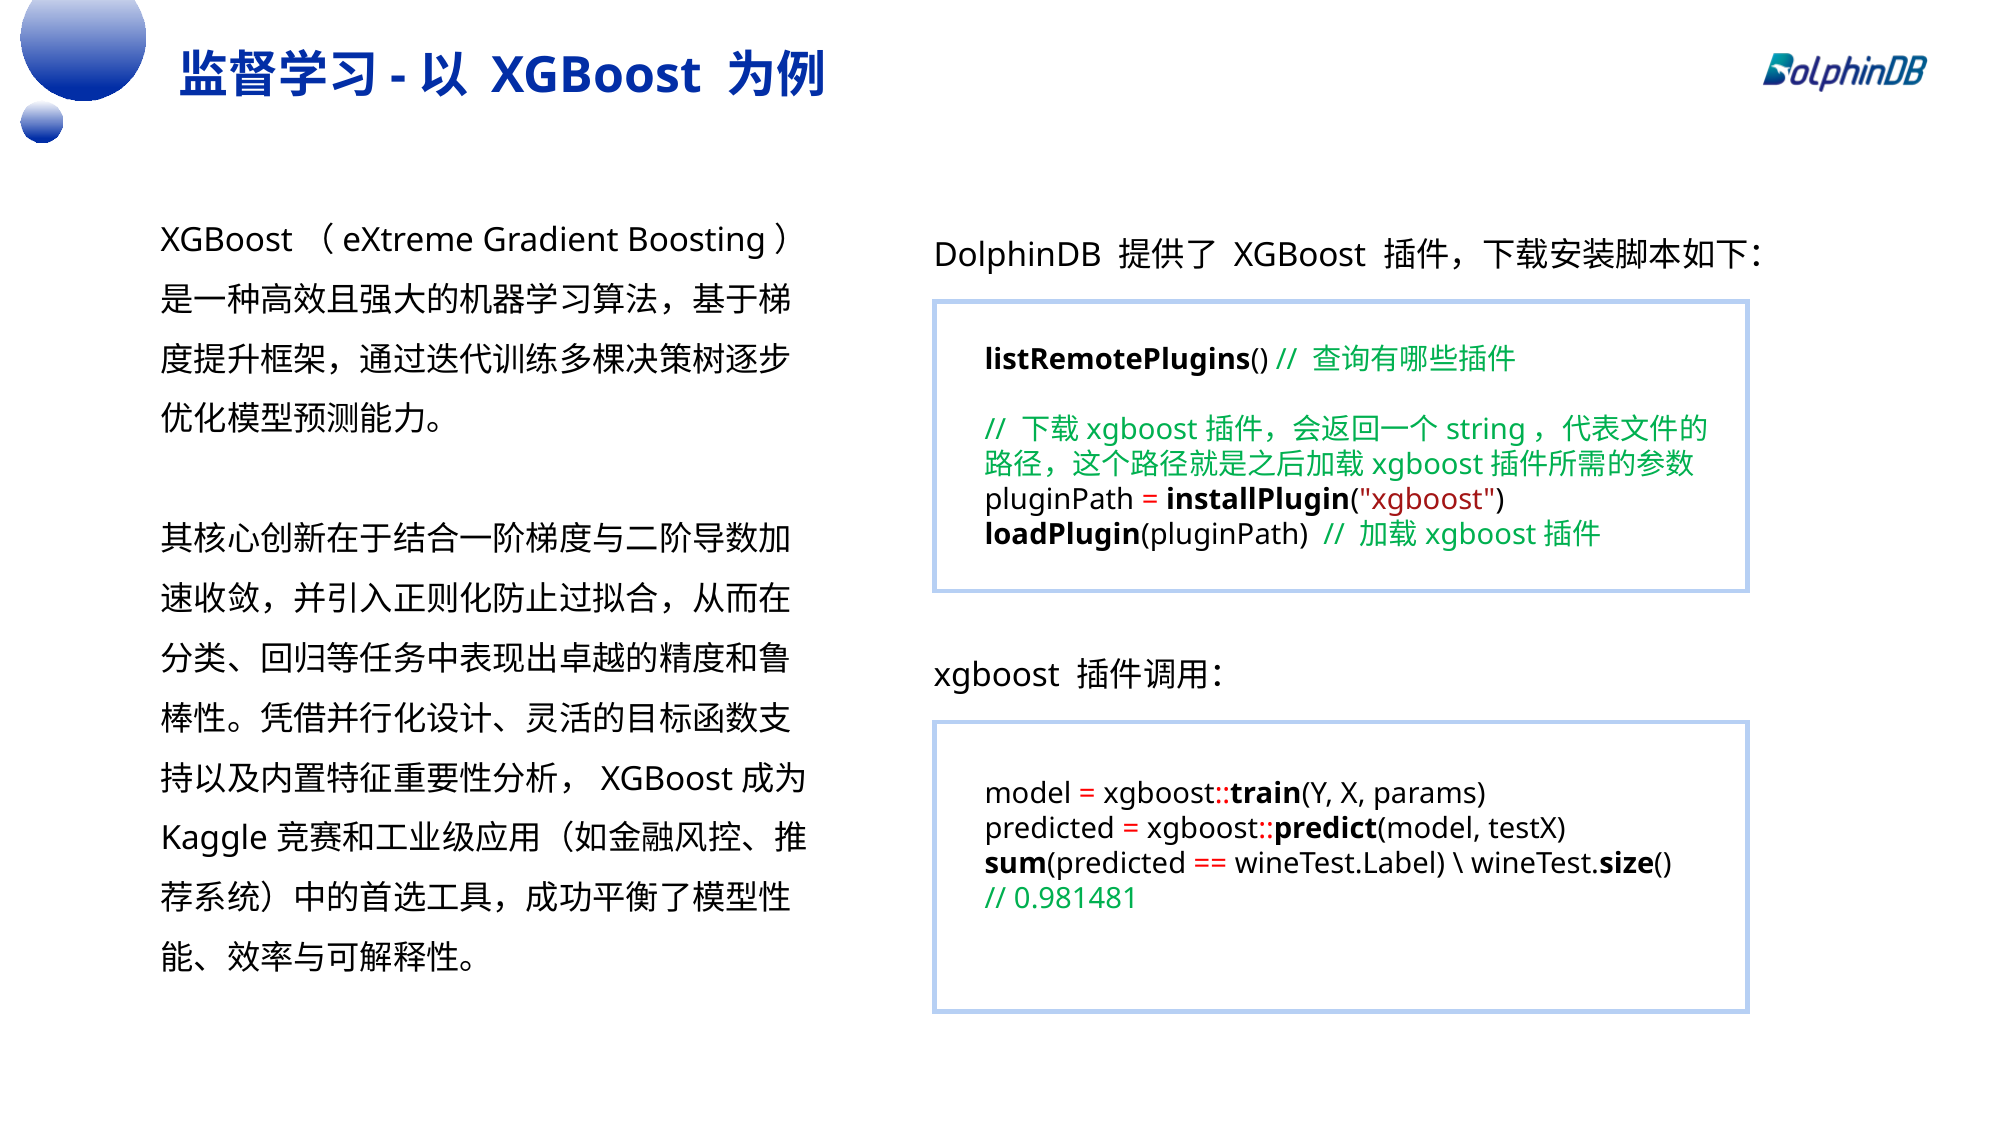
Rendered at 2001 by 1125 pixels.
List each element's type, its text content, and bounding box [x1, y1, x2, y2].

text_box xgboost 插件调用： [918, 626, 1919, 701]
text_box 监督学习-以 XGBoost 为例 [163, 35, 1545, 110]
text_box [19, 99, 64, 144]
text_box [933, 721, 1748, 1012]
text_box DolphinDB 提供了 XGBoost 插件，下载安装脚本如下： [918, 205, 1919, 281]
text_box XGBoost（eXtreme Gradient Boosting）是一种高效且强大的机器学习算法，基于梯度提升框架，通过迭代训练多棵决策树逐步优化模型预测能力。 其核心创新在于结合一阶梯度与二阶导数加速收敛，并引入正则化防止过拟合，从而在分类、回归等任务中表现出卓越的精度和鲁棒性。凭借并行化设计、灵活的目标函数支持以及内置特征重要性分析，XGBoost成为Kaggle竞赛和工业级应用（如金融风控、推荐系统）中的首选工具，成功平衡了模型性能、效率与可解释性。 [145, 190, 826, 984]
text_box [19, 0, 147, 102]
picture [1755, 47, 1929, 93]
text_box [933, 301, 1748, 592]
text_box model = xgboost::train(Y, X, params) predicted = xgboost::predict(model, testX) sum(predicted == wineTest.Label) \ wineTest.size() // 0.981481 [969, 767, 1730, 922]
